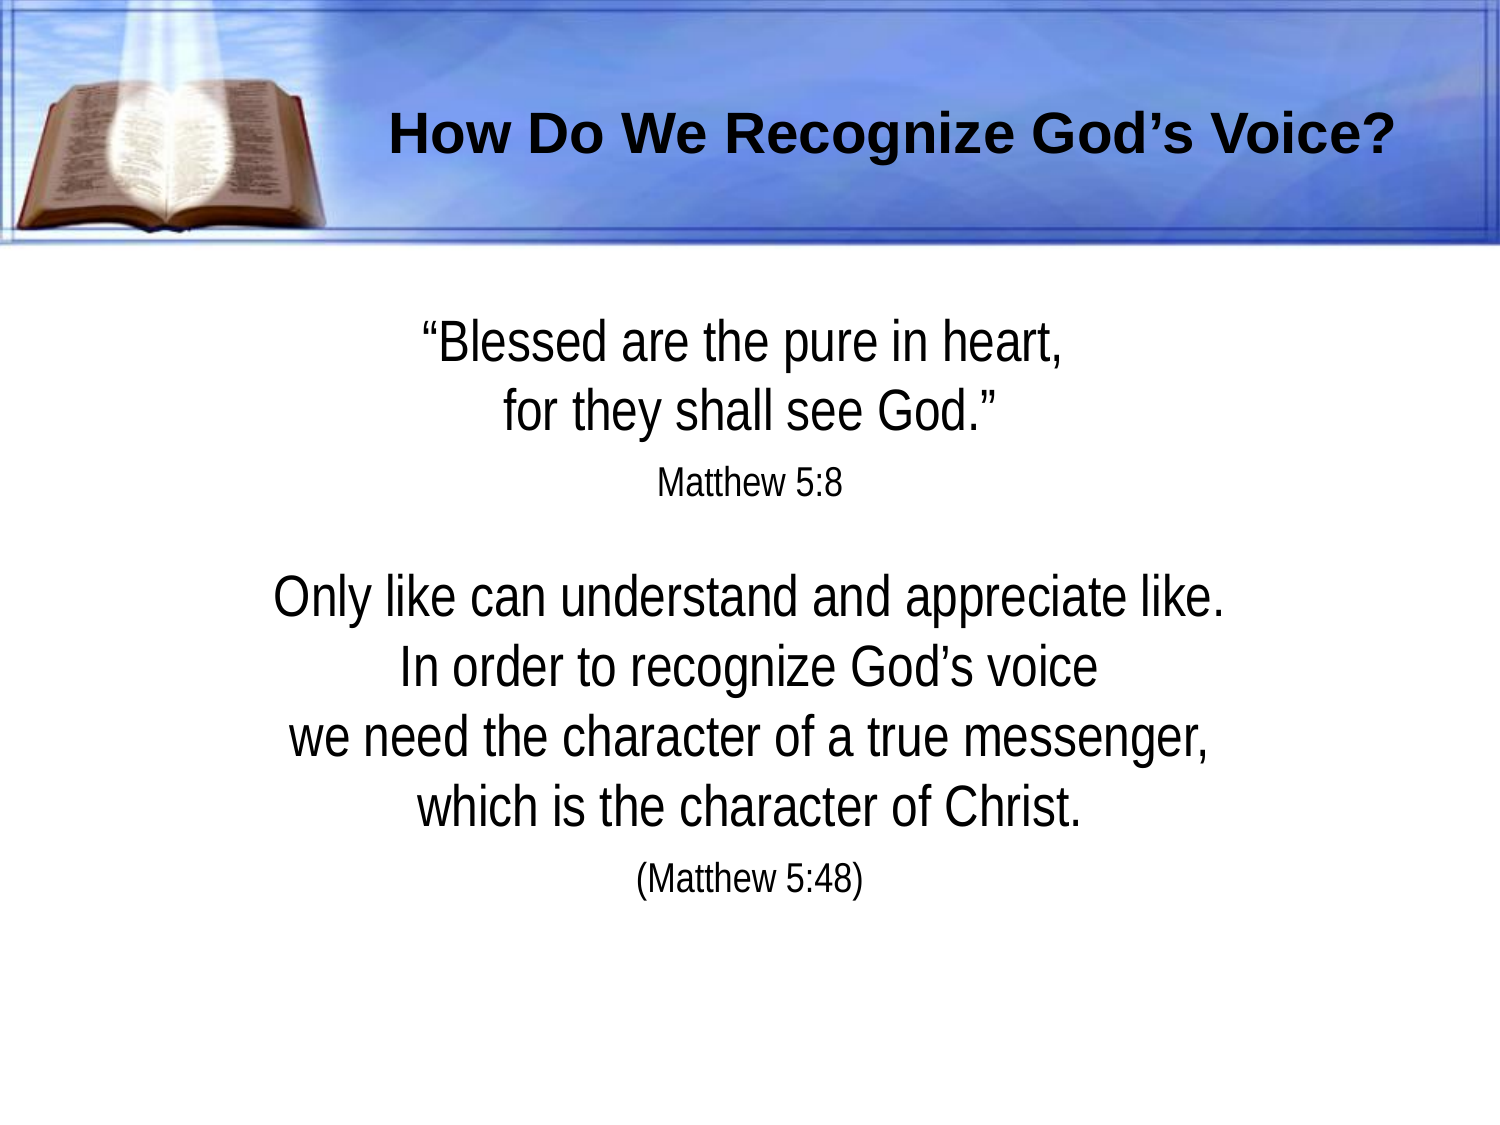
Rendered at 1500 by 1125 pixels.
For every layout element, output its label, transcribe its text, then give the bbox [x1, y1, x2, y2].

text_box Only like can understand and appreciate like. In order to recognize God’s voice we need the character of a true messenger, which is the character of Christ. (Matthew 5:48) [146, 550, 1354, 908]
title How Do We Recognize God’s Voice? [339, 55, 1448, 207]
picture [0, 0, 1500, 1125]
text_box “Blessed are the pure in heart, for they shall see God.” Matthew 5:8 [146, 302, 1354, 513]
